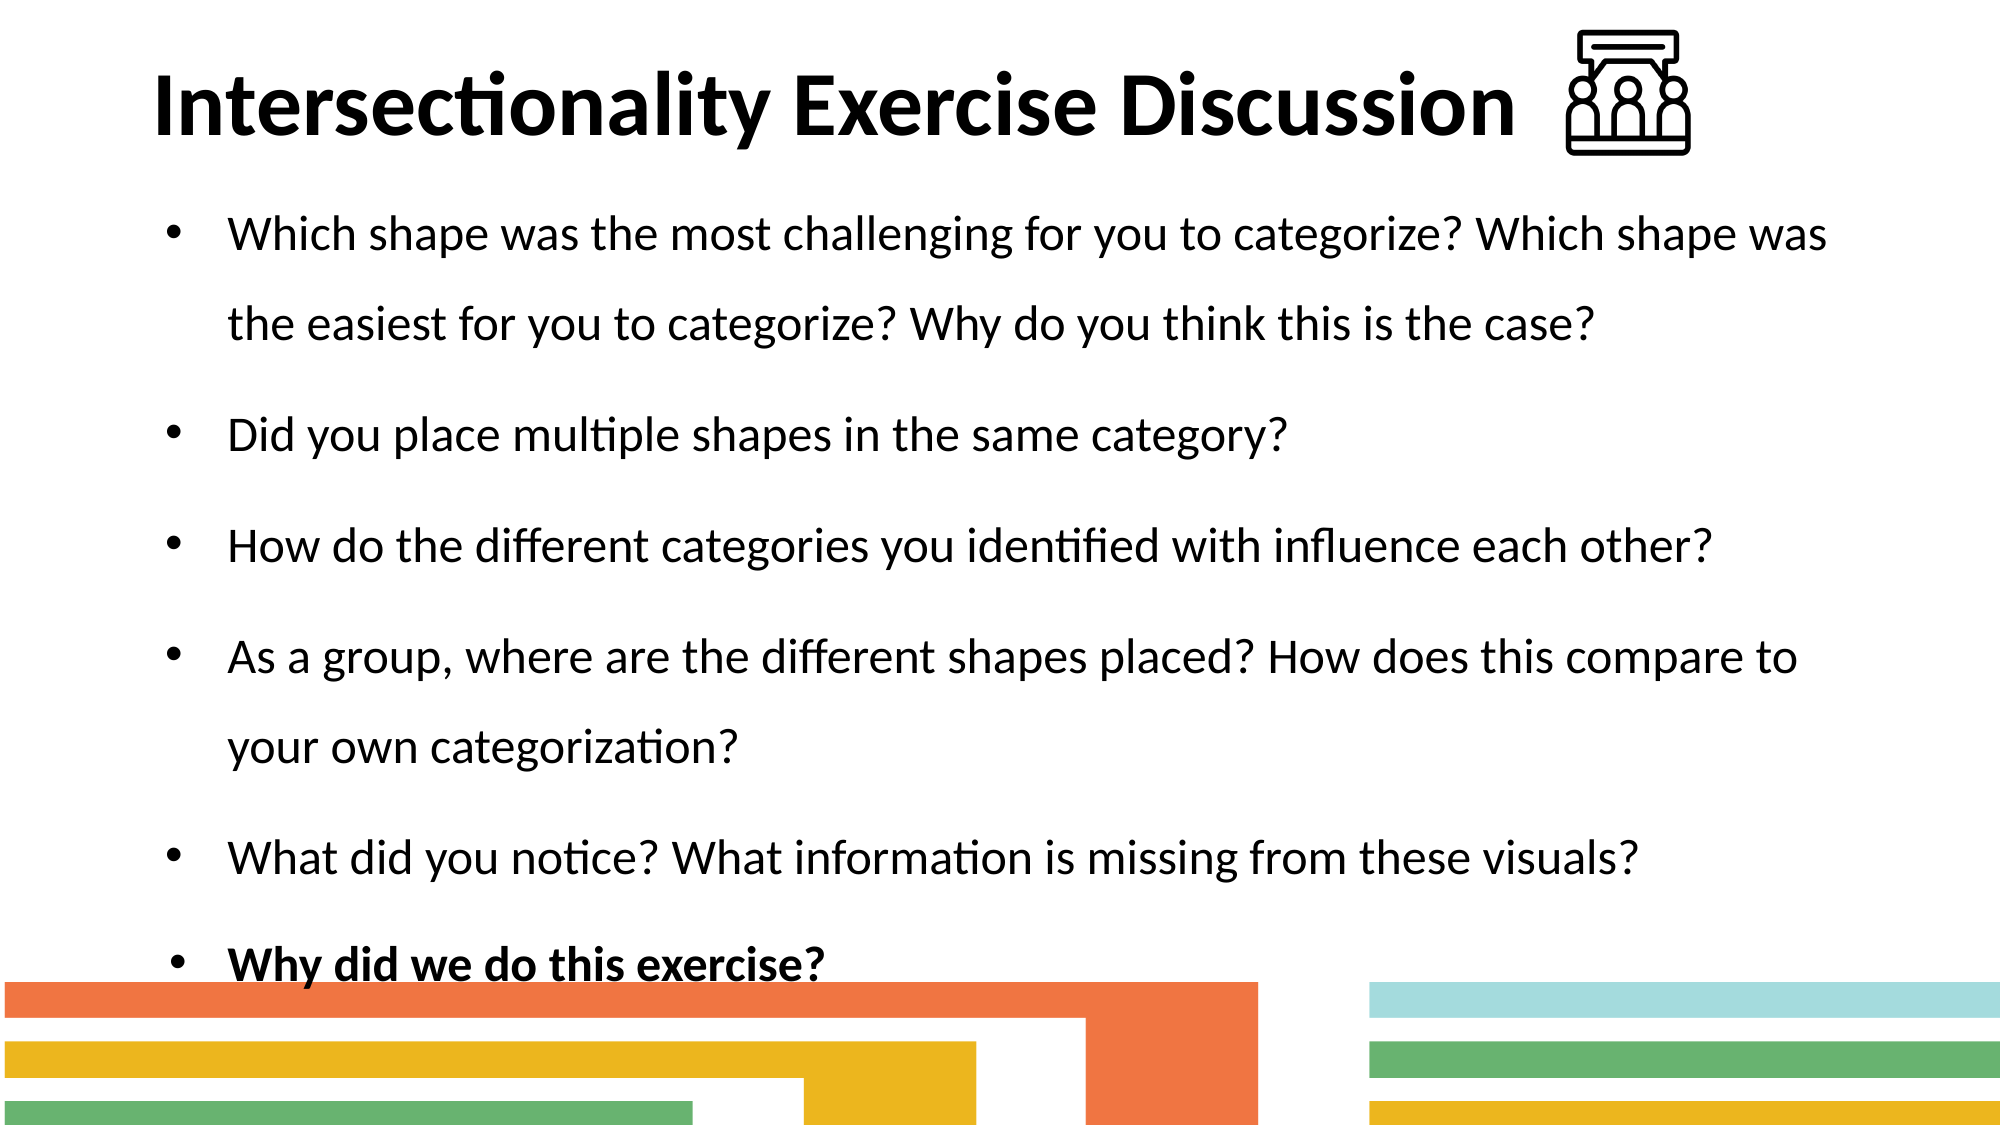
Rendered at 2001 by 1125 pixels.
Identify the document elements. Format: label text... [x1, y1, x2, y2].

list Why did we do this exercise? [137, 894, 925, 1125]
list Why did we do this exercise? [1082, 894, 1863, 1125]
title Intersectionality Exercise Discussion [137, 0, 1863, 163]
picture [1556, 21, 1699, 164]
picture [1863, 980, 1999, 1125]
picture [929, 54, 1075, 1125]
picture [7, 980, 137, 1125]
list Which shape was the most challenging for you to categorize? Which shape was the easiest for you to categorize? Why do you think this is the case? Did you place multiple shapes in the same category? How do the different categories you identified with influence each other? As a group, where are the different shapes placed? How does this compare to your own categorization? What did you notice? What information is missing from these visuals? [137, 163, 925, 594]
list Which shape was the most challenging for you to categorize? Which shape was the easiest for you to categorize? Why do you think this is the case? Did you place multiple shapes in the same category? How do the different categories you identified with influence each other? As a group, where are the different shapes placed? How does this compare to your own categorization? What did you notice? What information is missing from these visuals? [1082, 163, 1905, 594]
